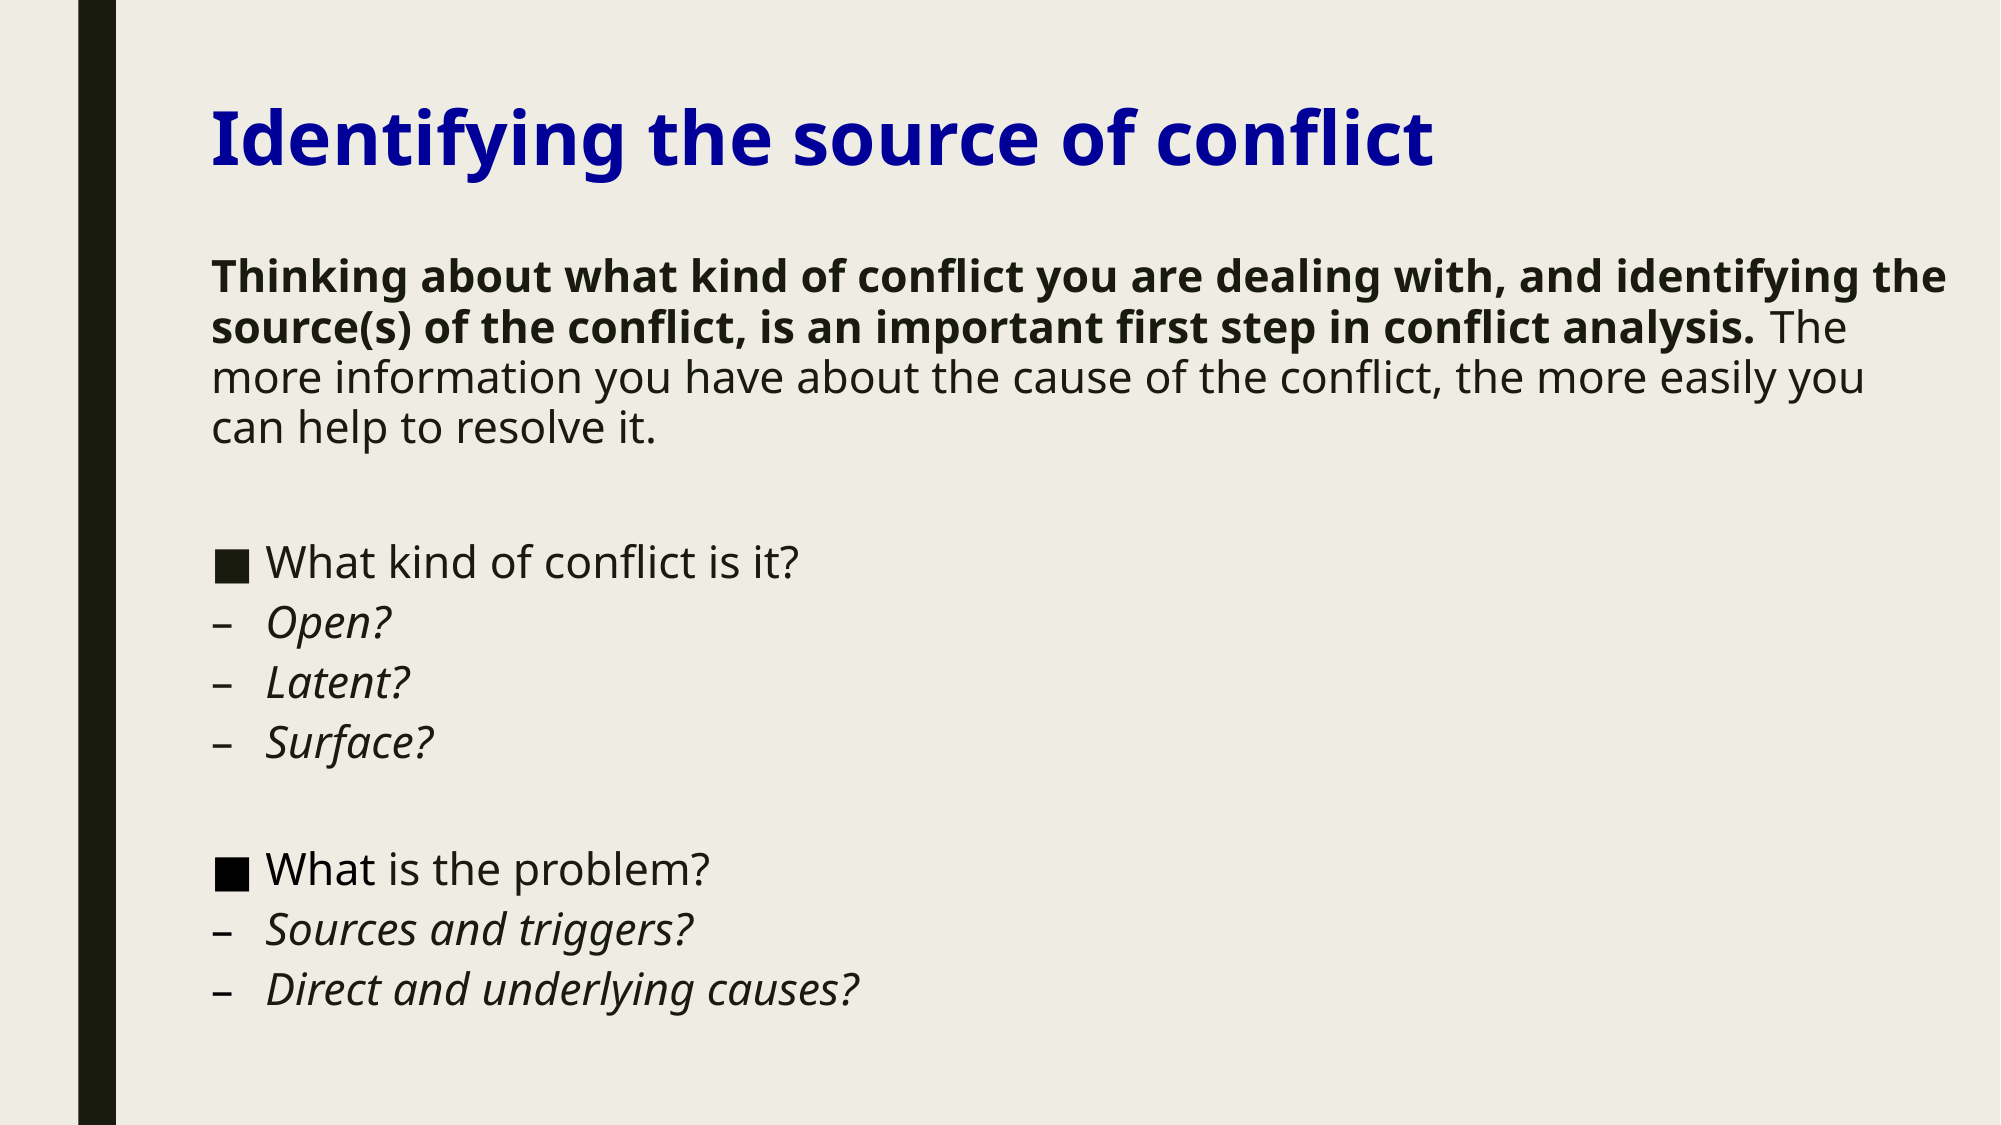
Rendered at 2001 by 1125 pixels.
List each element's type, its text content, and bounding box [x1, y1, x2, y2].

title Identifying the source of conflict [196, 94, 1847, 197]
list Thinking about what kind of conflict you are dealing with, and identifying the source(s) of the conflict, is an important first step in conflict analysis. The more information you have about the cause of the conflict, the more easily you can help to resolve it. What kind of conflict is it? Open? Latent? Surface? What is the problem? Sources and triggers? Direct and underlying causes? [196, 245, 1969, 1031]
